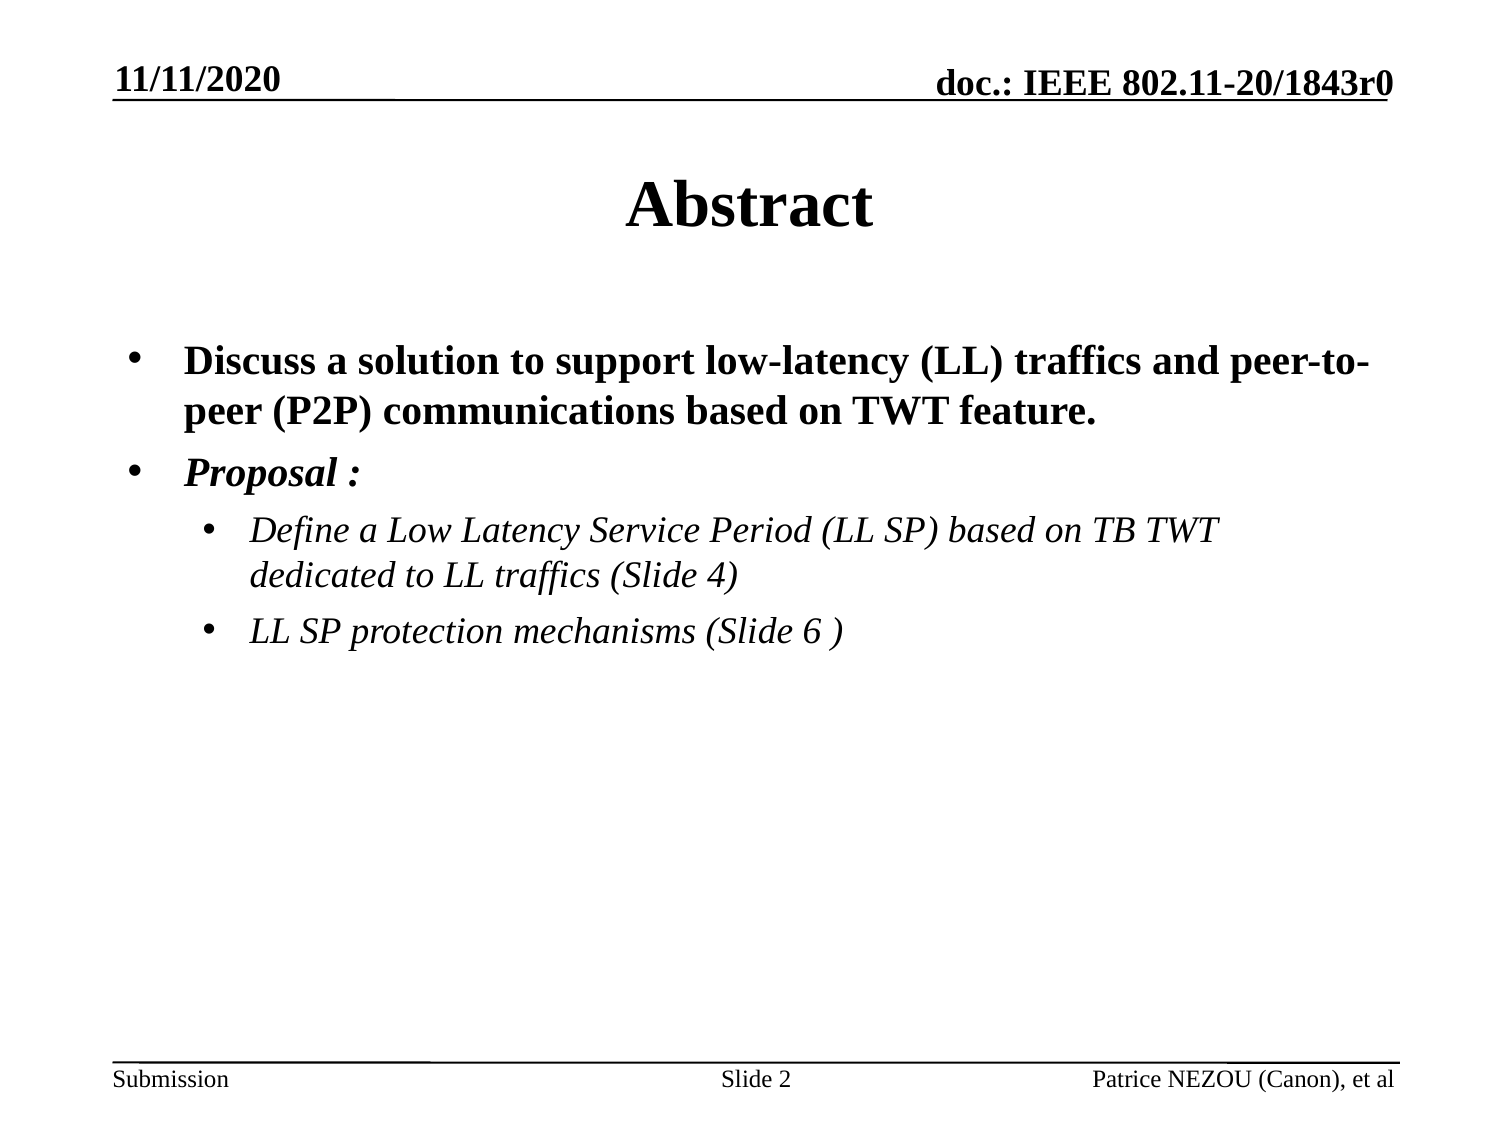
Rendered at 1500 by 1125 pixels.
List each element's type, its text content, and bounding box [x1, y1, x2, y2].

slide_number Slide 2 [712, 1061, 800, 1123]
list Discuss a solution to support low-latency (LL) traffics and peer-to-peer (P2P) communications based on TWT feature. Proposal : Define a Low Latency Service Period (LL SP) based on TB TWT dedicated to LL traffics (Slide 4) LL SP protection mechanisms (Slide 6 ) [112, 324, 1388, 1000]
title Abstract [112, 112, 1388, 288]
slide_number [114, 54, 423, 100]
footer Patrice NEZOU (Canon), et al [878, 1061, 1402, 1093]
